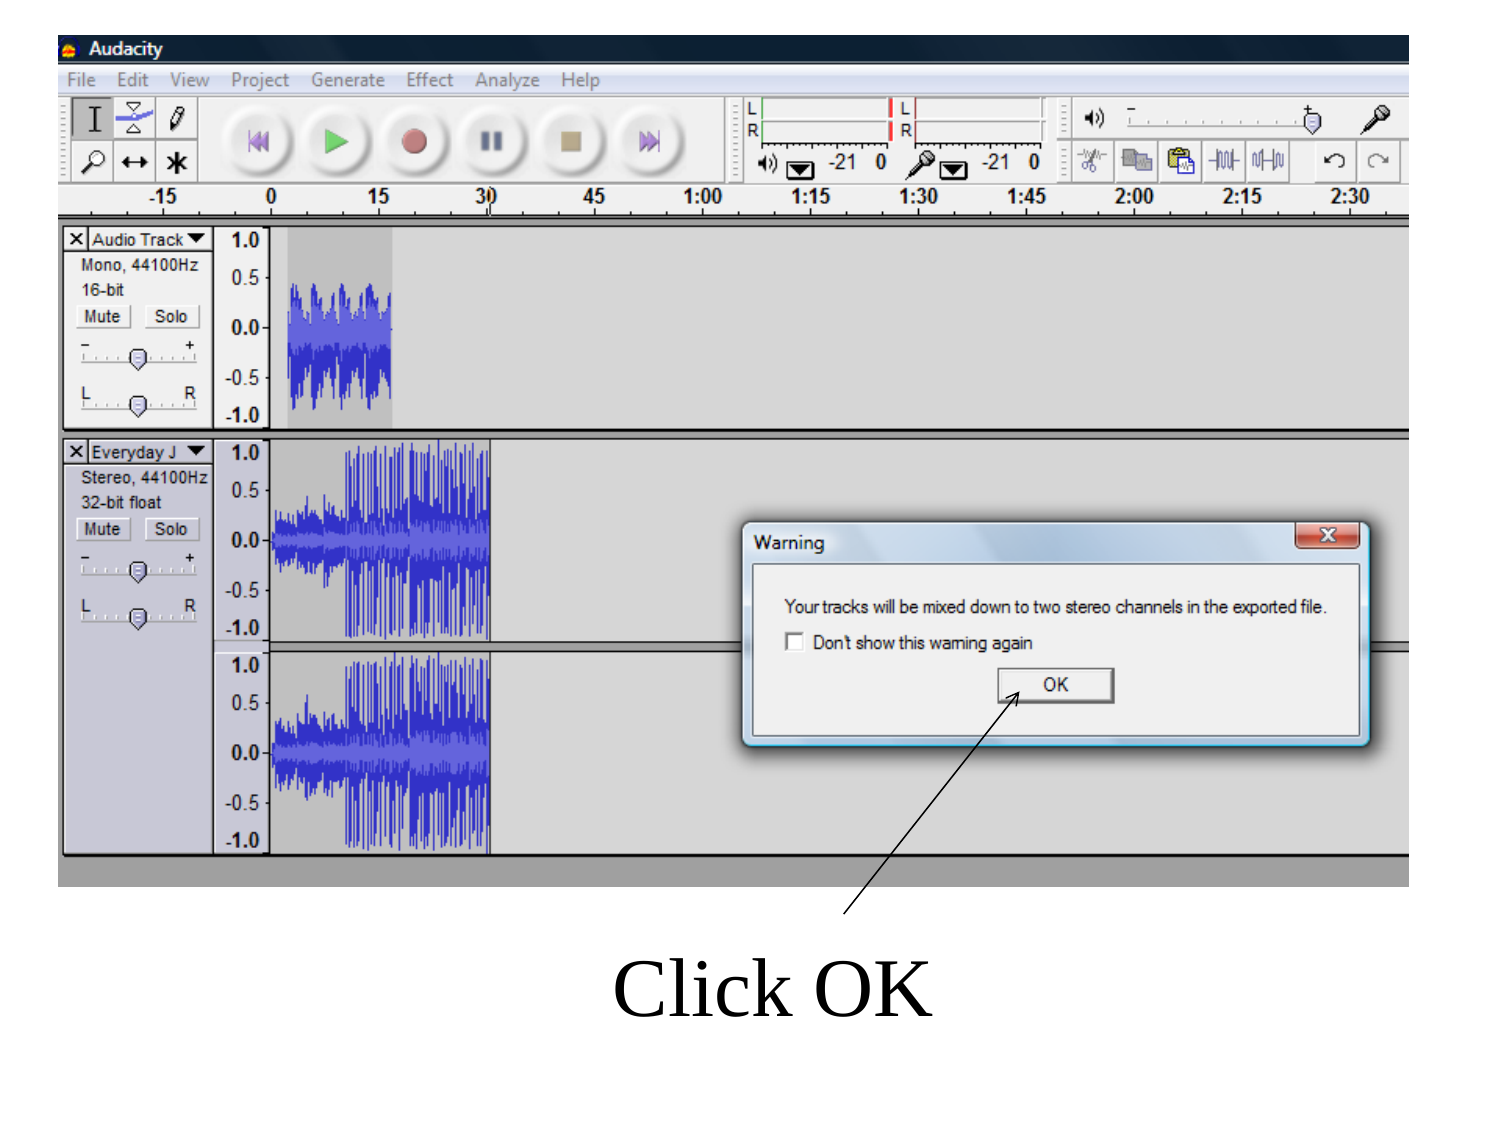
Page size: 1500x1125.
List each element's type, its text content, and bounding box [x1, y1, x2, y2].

text_box Click OK [234, 925, 1313, 1041]
picture [58, 34, 1409, 887]
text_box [820, 714, 1044, 891]
